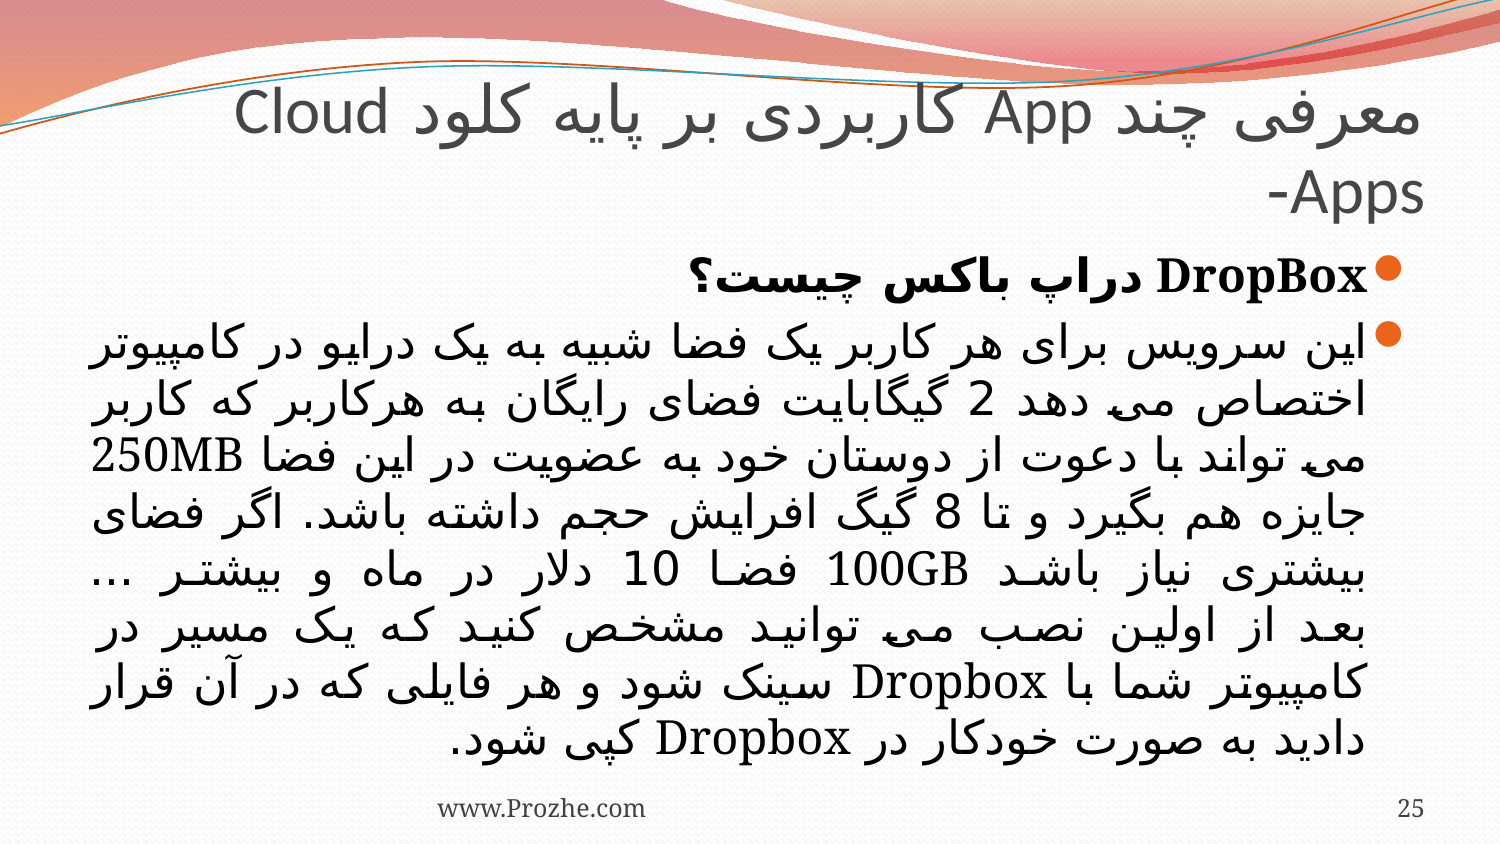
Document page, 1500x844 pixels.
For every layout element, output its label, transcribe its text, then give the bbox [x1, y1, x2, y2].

list DropBox دراپ باکس چیست؟ این سرویس برای هر کاربر یک فضا شبیه به یک درایو در کامپیوتر اختصاص می دهد 2 گیگابایت فضای رایگان به هرکاربر که کاربر می تواند با دعوت از دوستان خود به عضویت در این فضا 250MB جایزه هم بگیرد و تا 8 گیگ افرایش حجم داشته باشد. اگر فضای بیشتری نیاز باشد 100GB فضا 10 دلار در ماه و بیشتر ... بعد از اولین نصب می توانید مشخص کنید که یک مسیر در کامپیوتر شما با Dropbox سینک شود و هر فایلی که در آن قرار دادید به صورت خودکار در Dropbox کپی شود. [75, 238, 1425, 779]
title معرفی چند App کاربردی بر پايه کلود Cloud Apps- [75, 86, 1425, 228]
slide_number 25 [1299, 782, 1425, 827]
footer www.Prozhe.com [437, 782, 988, 827]
